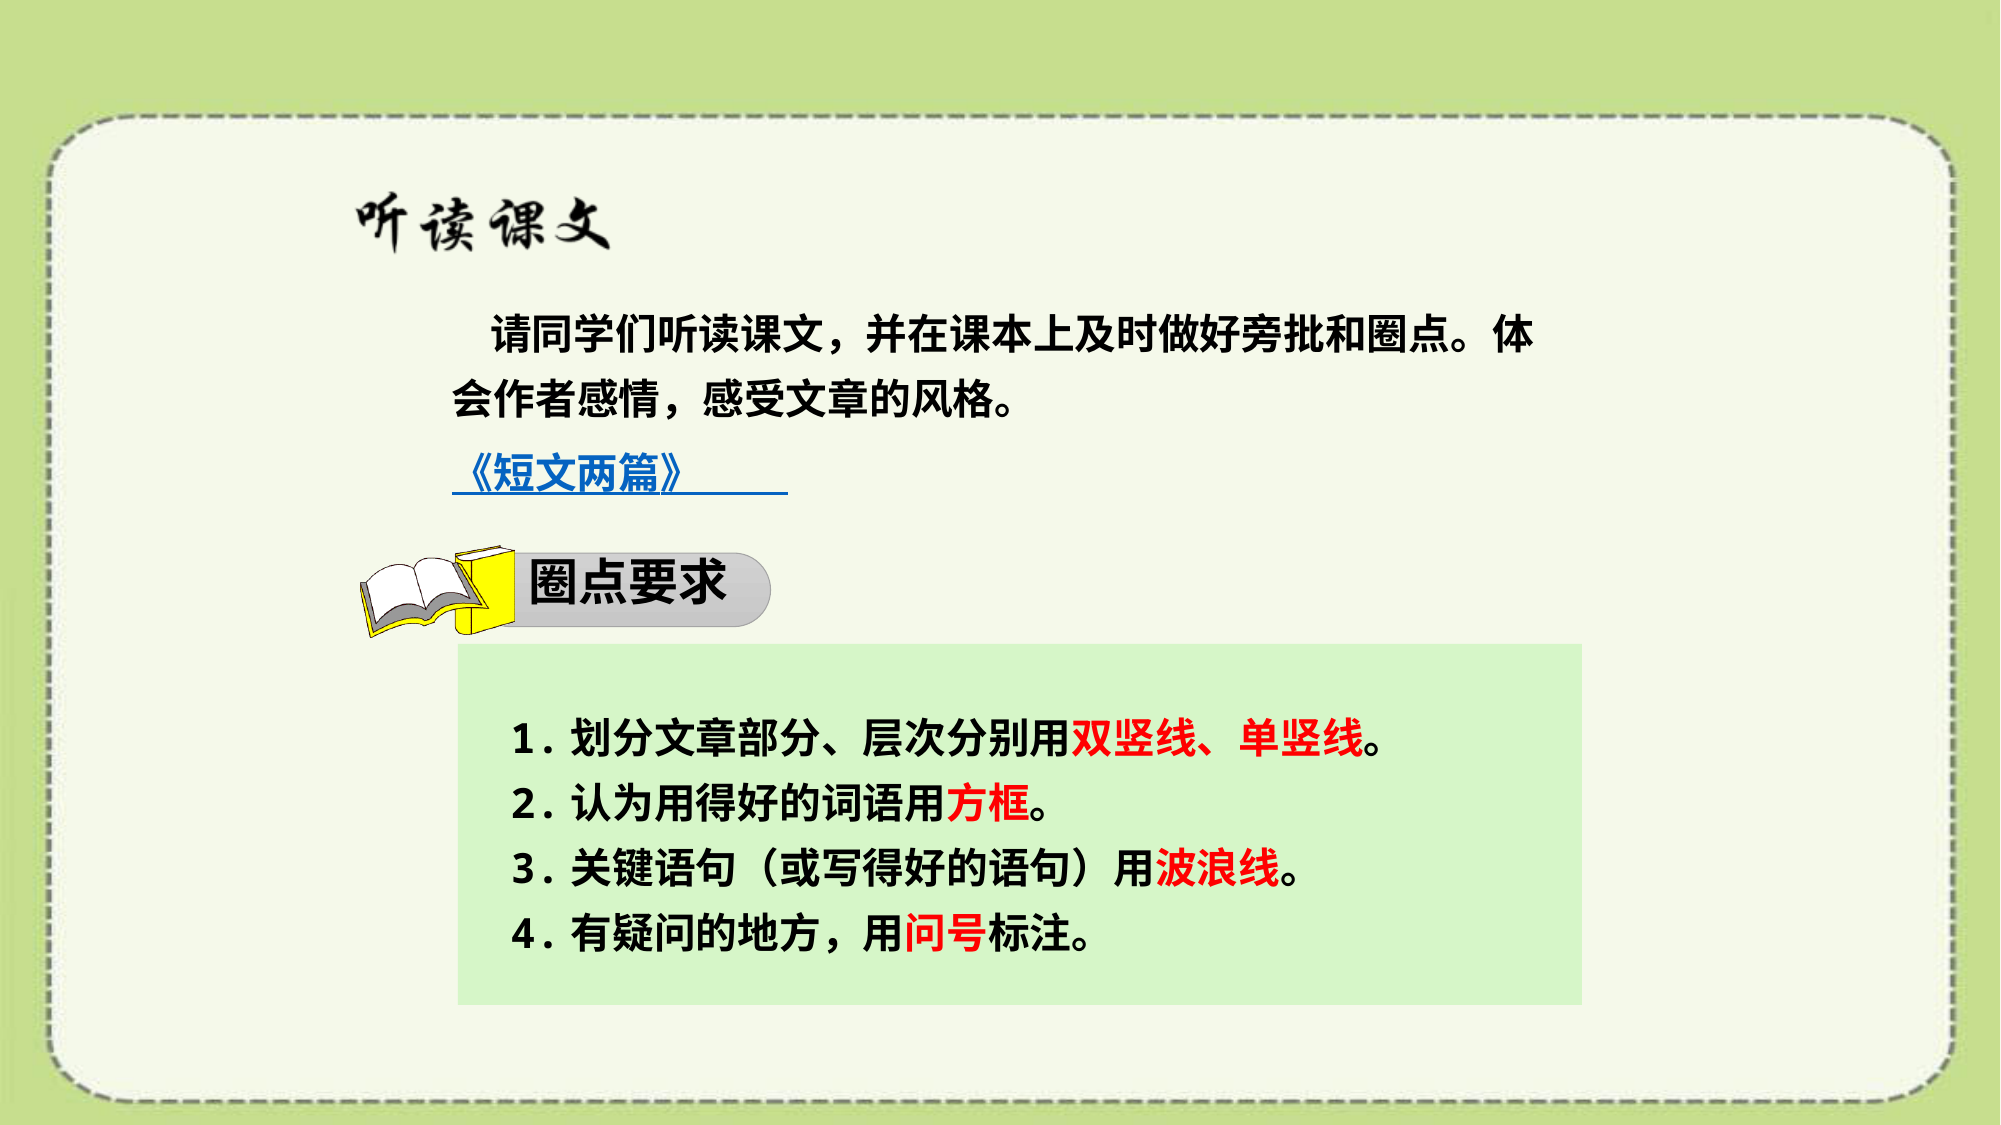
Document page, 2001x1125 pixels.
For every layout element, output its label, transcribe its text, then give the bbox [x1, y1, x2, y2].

text_box 1.划分文章部分、层次分别用双竖线、单竖线。 2.认为用得好的词语用方框。 3.关键语句（或写得好的语句）用波浪线。 4.有疑问的地方，用问号标注。 [496, 689, 1421, 965]
text_box [457, 643, 1583, 1005]
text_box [347, 535, 771, 638]
picture [0, 0, 2001, 1125]
text_box 请同学们听读课文，并在课本上及时做好旁批和圈点。体会作者感情，感受文章的风格。 《短文两篇》 [437, 285, 1586, 515]
